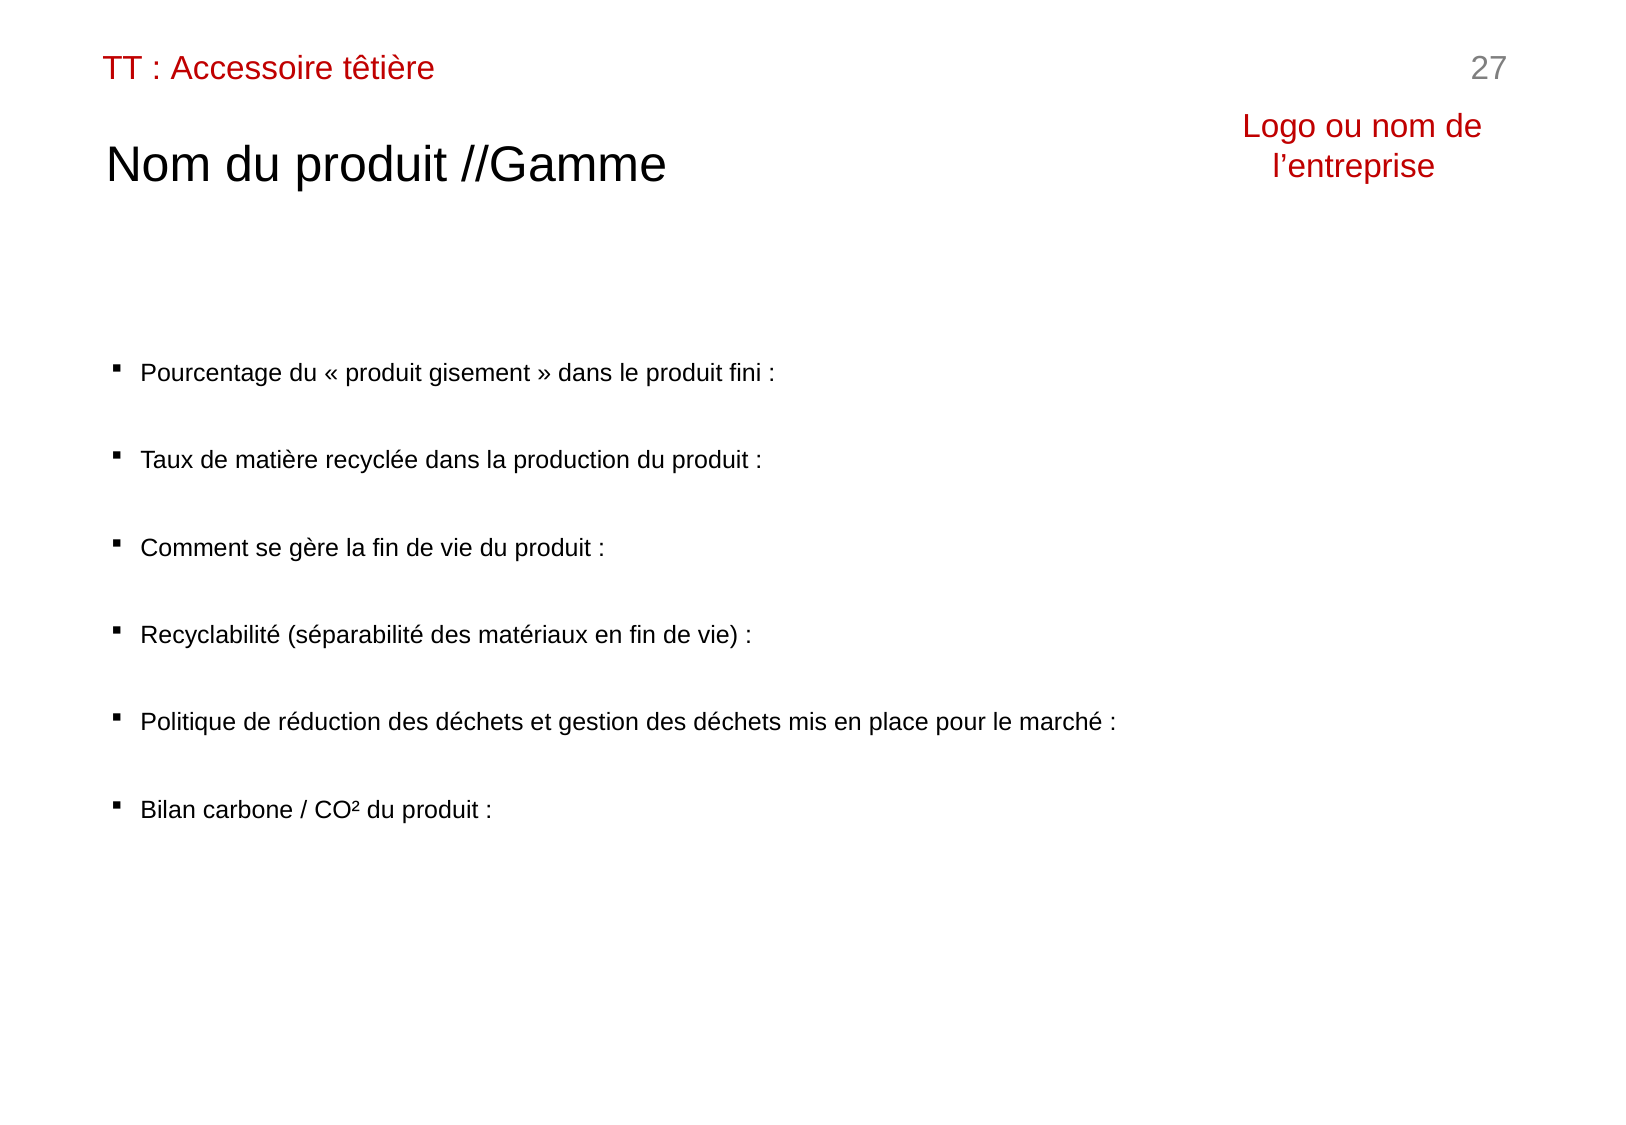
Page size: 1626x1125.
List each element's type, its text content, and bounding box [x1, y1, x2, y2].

text_box Pourcentage du « produit gisement » dans le produit fini : Taux de matière recyclée dans la production du produit : Comment se gère la fin de vie du produit : Recyclabilité (séparabilité des matériaux en fin de vie) : Politique de réduction des déchets et gestion des déchets mis en place pour le marché : Bilan carbone / CO² du produit : [81, 304, 1333, 1067]
title TT : Accessoire têtière [102, 19, 1426, 109]
text_box Logo ou nom de l’entreprise [1141, 91, 1567, 197]
slide_number 27 [1426, 19, 1523, 91]
list Nom du produit //Gamme [91, 109, 1523, 215]
